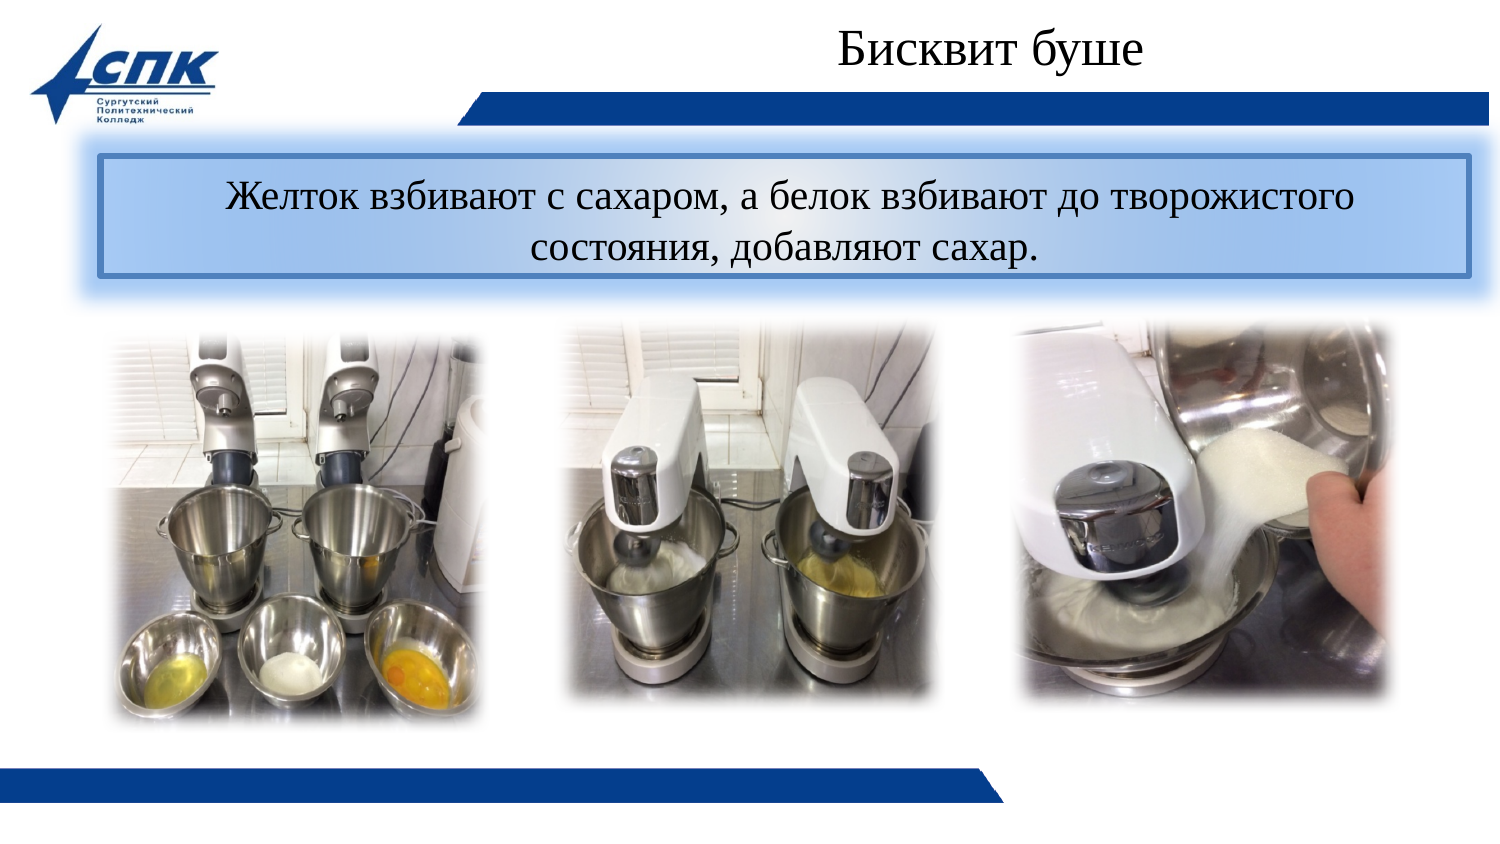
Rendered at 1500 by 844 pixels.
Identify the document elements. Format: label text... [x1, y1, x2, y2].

text_box Желток взбивают с сахаром, а белок взбивают до творожистого состояния, добавляют сахар. [99, 154, 1471, 278]
title Бисквит буше [513, 0, 1469, 87]
picture [1008, 314, 1402, 715]
picture [29, 22, 219, 126]
picture [101, 329, 492, 734]
picture [442, 88, 1489, 128]
picture [0, 761, 1009, 808]
picture [553, 313, 946, 715]
